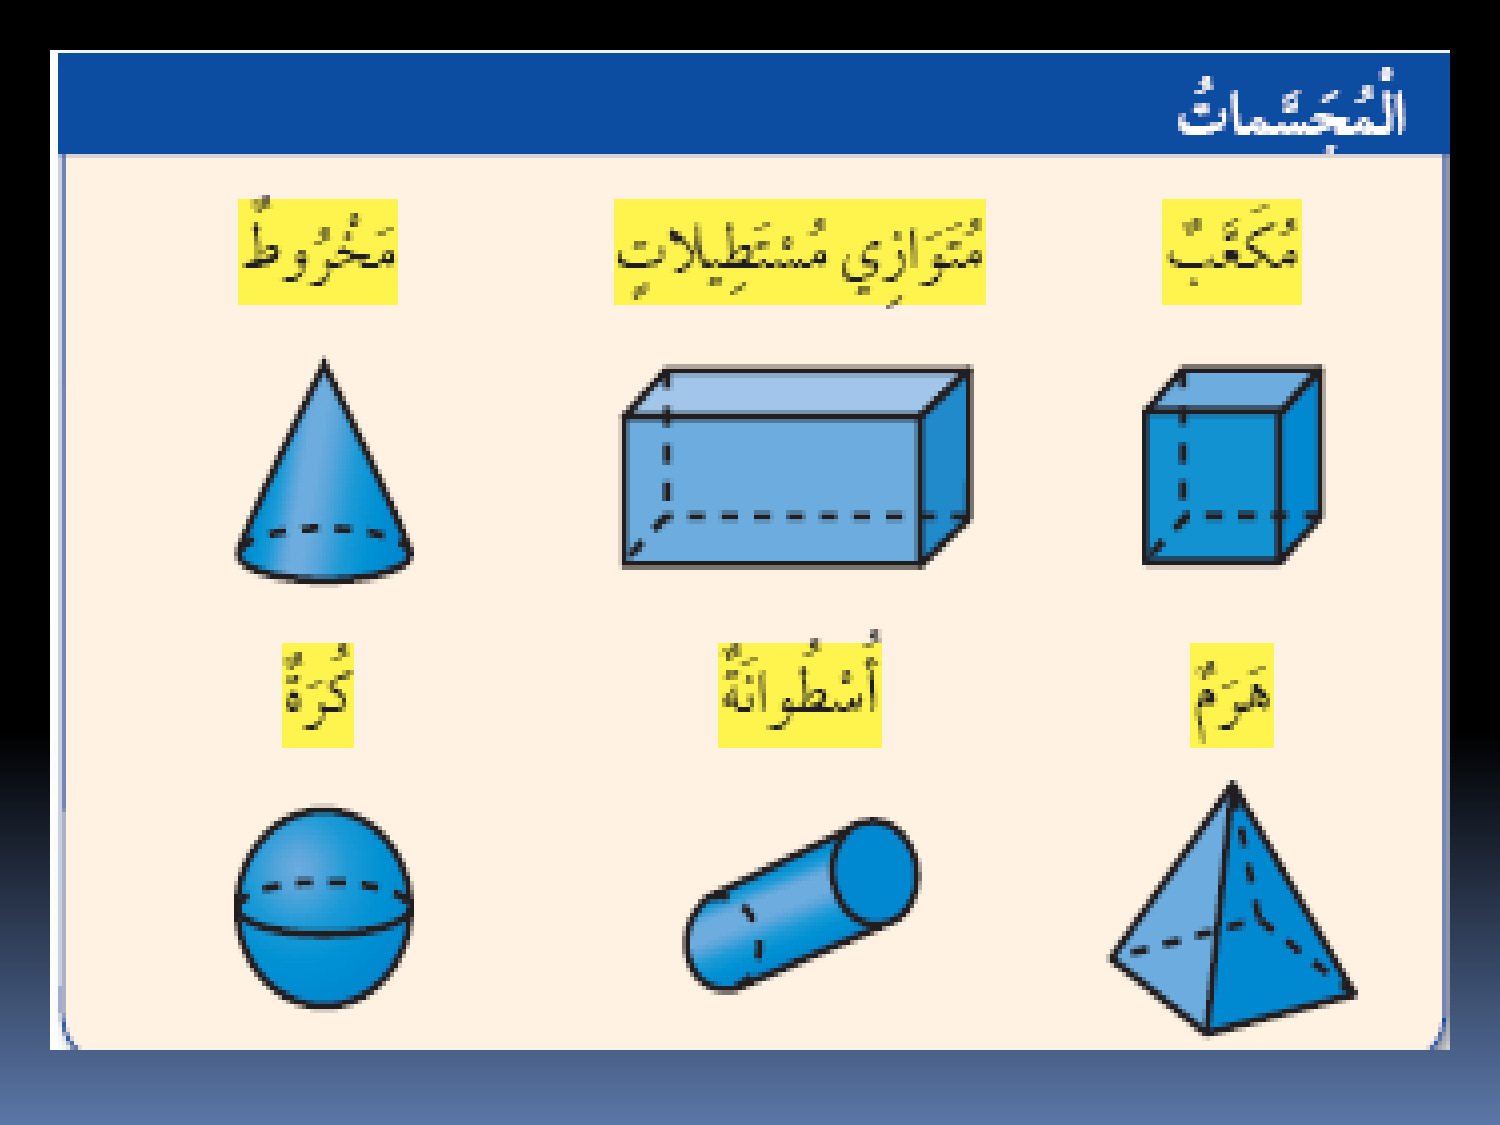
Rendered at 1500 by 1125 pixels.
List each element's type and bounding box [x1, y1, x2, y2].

picture [49, 49, 1451, 1051]
